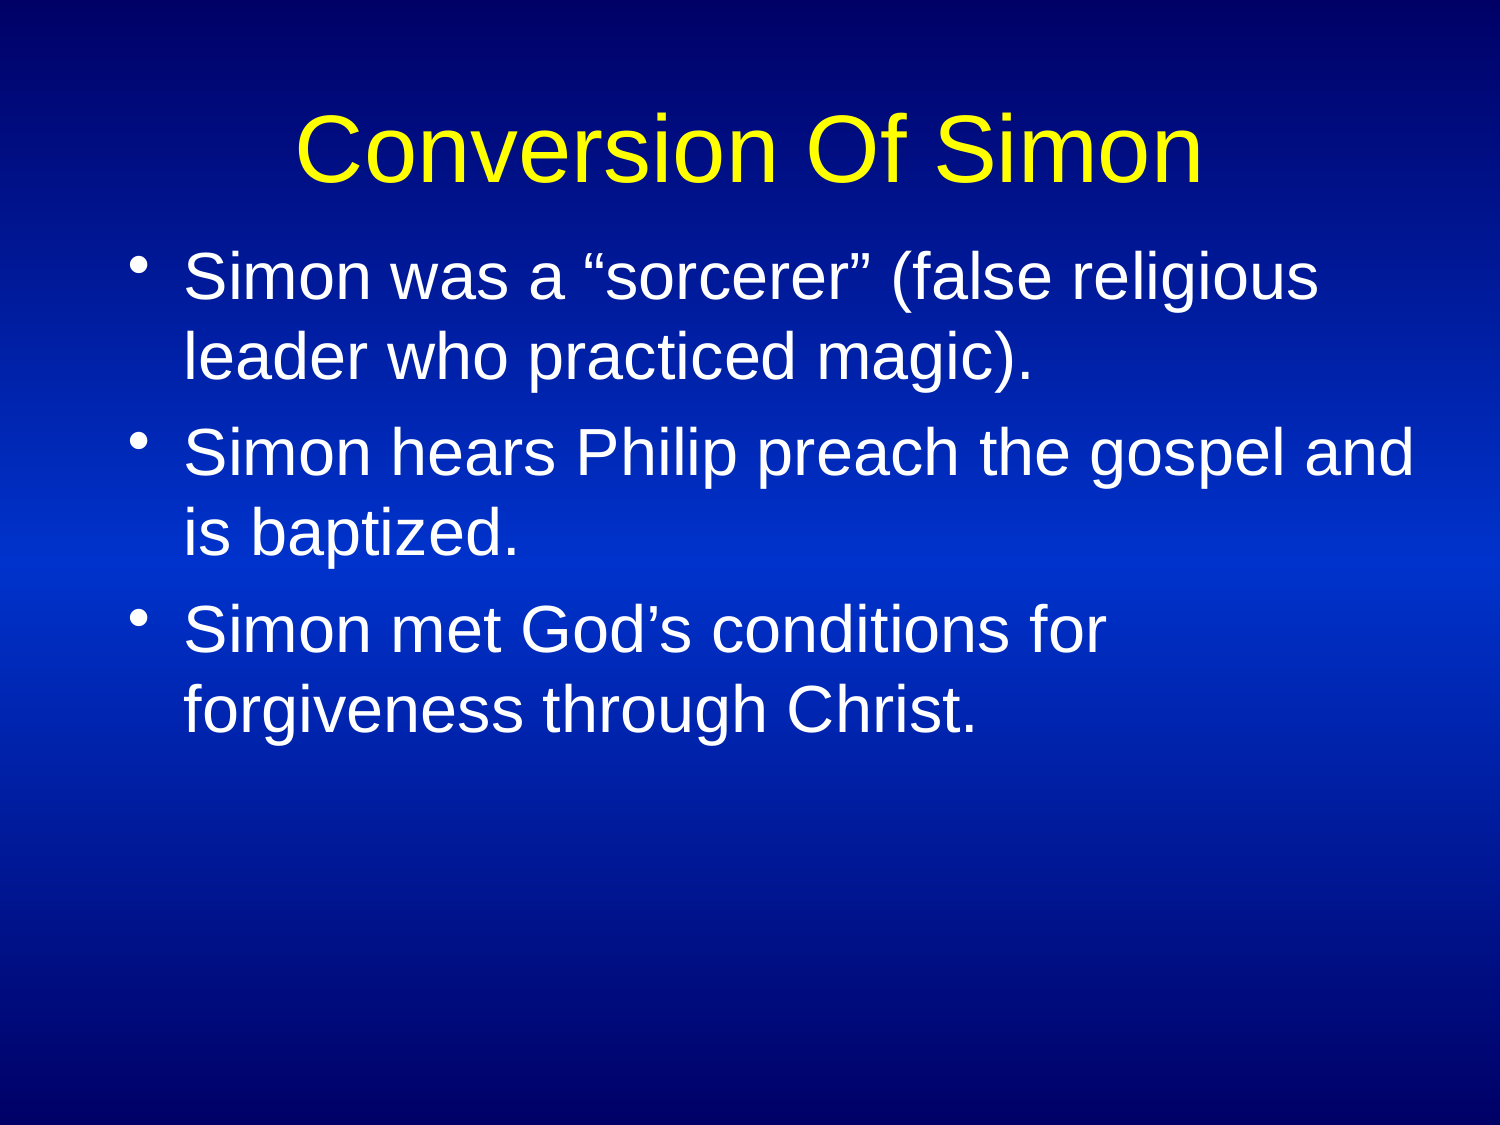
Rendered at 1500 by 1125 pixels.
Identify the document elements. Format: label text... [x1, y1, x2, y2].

list Simon was a “sorcerer” (false religious leader who practiced magic). Simon hears Philip preach the gospel and is baptized. Simon met God’s conditions for forgiveness through Christ. [112, 224, 1463, 775]
title Conversion Of Simon [37, 50, 1463, 238]
